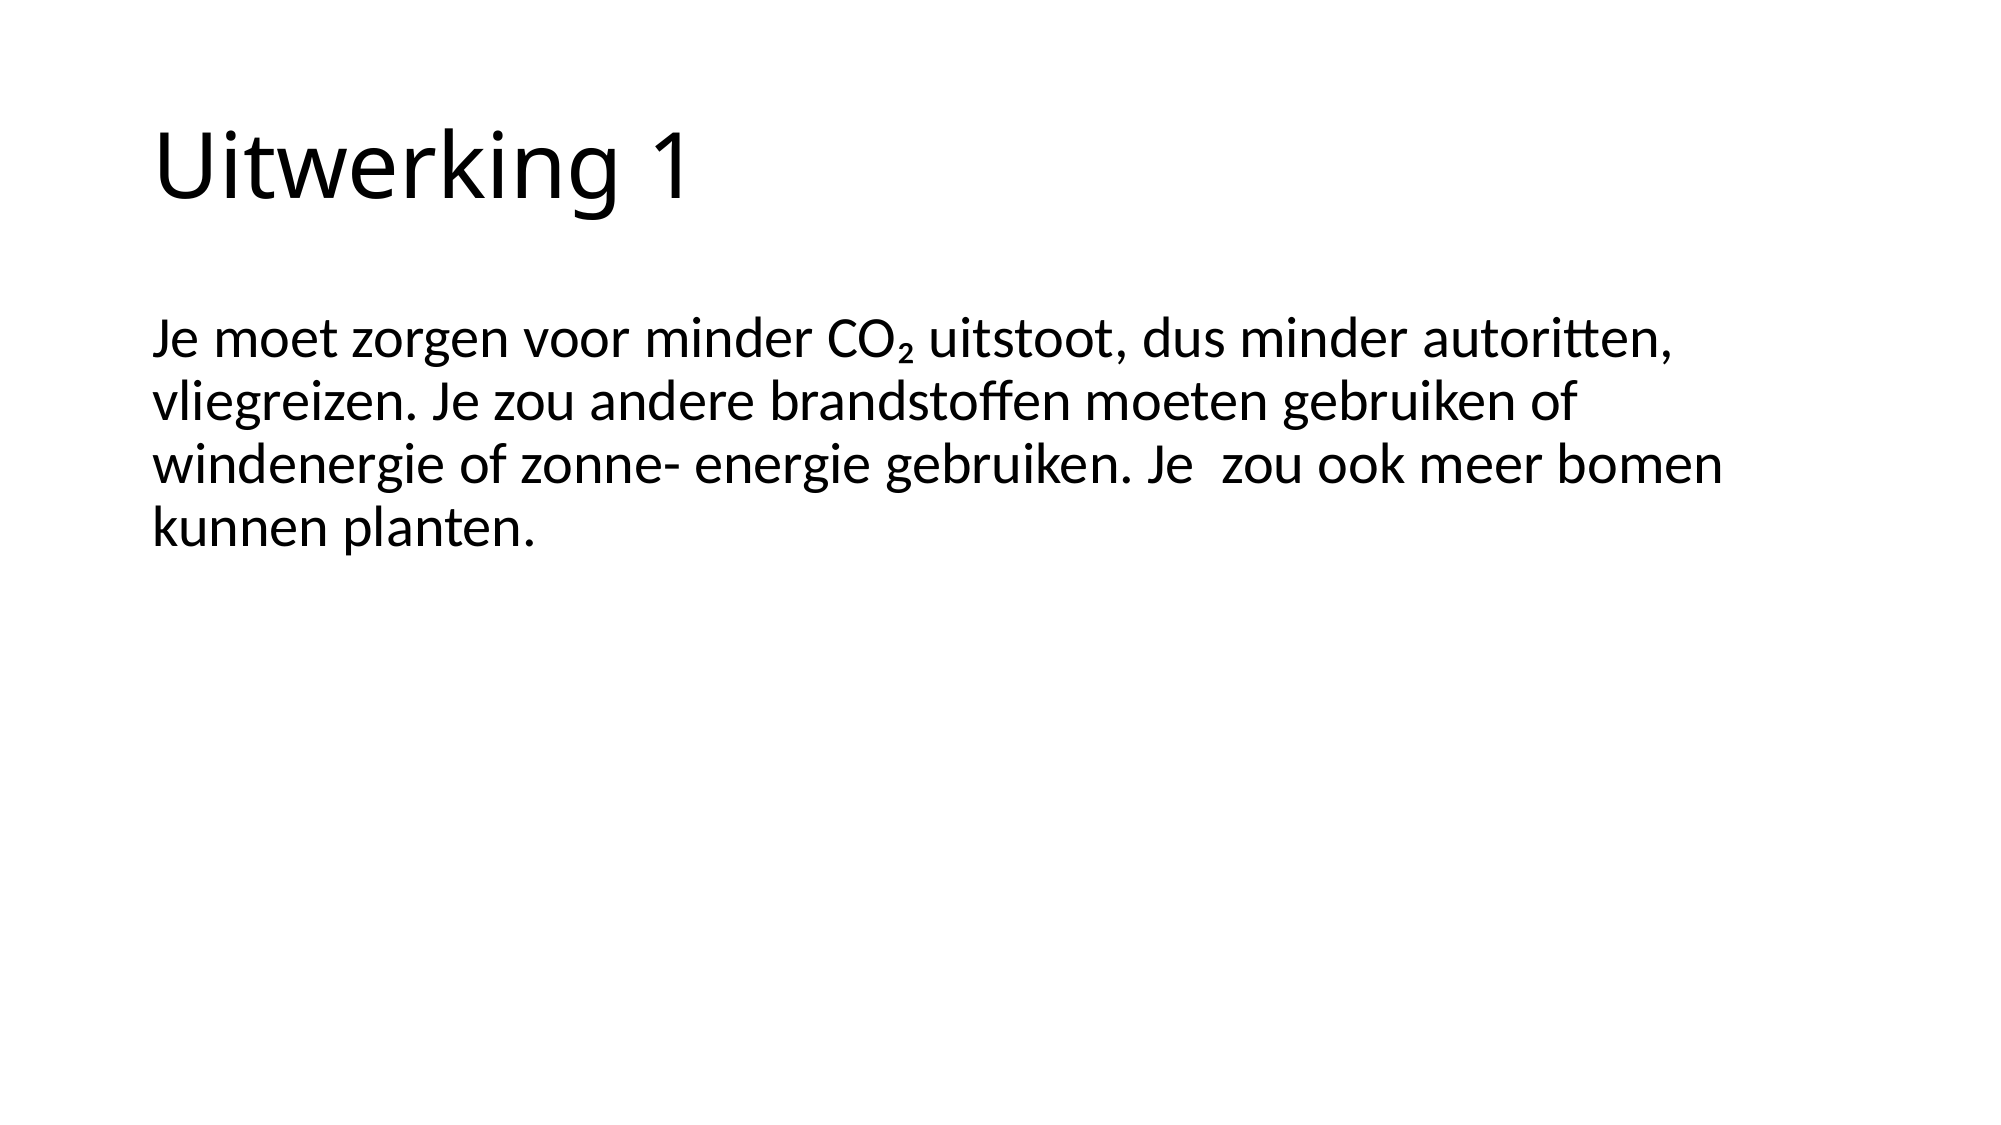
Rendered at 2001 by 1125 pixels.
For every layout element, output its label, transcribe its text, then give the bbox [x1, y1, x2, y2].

title Uitwerking 1 [137, 59, 1863, 278]
list Je moet zorgen voor minder CO₂ uitstoot, dus minder autoritten, vliegreizen. Je zou andere brandstoffen moeten gebruiken of windenergie of zonne- energie gebruiken. Je zou ook meer bomen kunnen planten. [137, 299, 1863, 1014]
